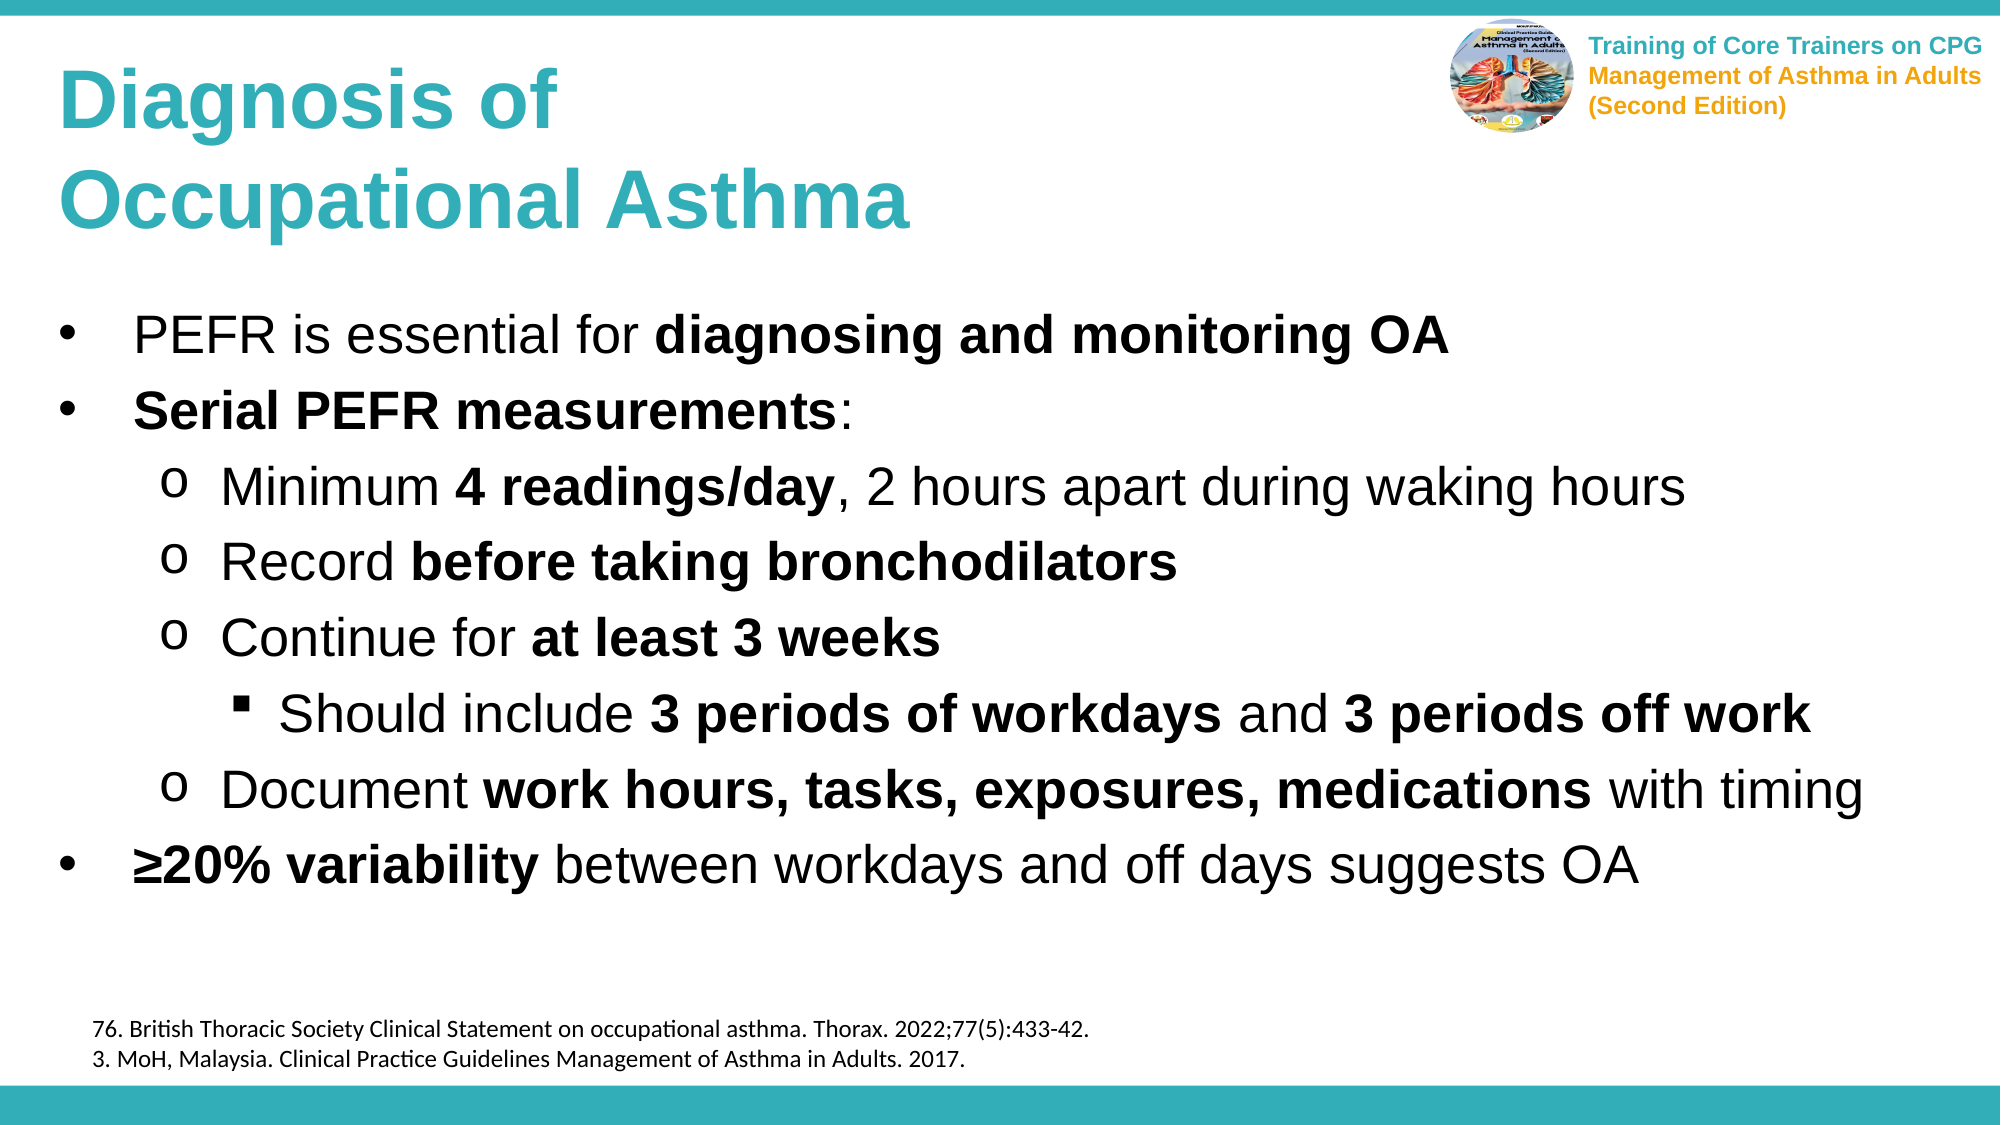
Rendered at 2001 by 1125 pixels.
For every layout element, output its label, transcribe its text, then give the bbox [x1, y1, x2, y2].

picture [1449, 18, 1574, 82]
text_box 76. British Thoracic Society Clinical Statement on occupational asthma. Thorax. 2022;77(5):433-42. 3. MoH, Malaysia. Clinical Practice Guidelines Management of Asthma in Adults. 2017. [77, 1005, 1889, 1080]
list Diagnosis of Occupational Asthma [43, 82, 2000, 209]
text_box PEFR is essential for diagnosing and monitoring OA Serial PEFR measurements: Minimum 4 readings/day, 2 hours apart during waking hours Record before taking bronchodilators Continue for at least 3 weeks Should include 3 periods of workdays and 3 periods off work Document work hours, tasks, exposures, medications with timing ≥20% variability between workdays and off days suggests OA [43, 292, 2000, 1081]
